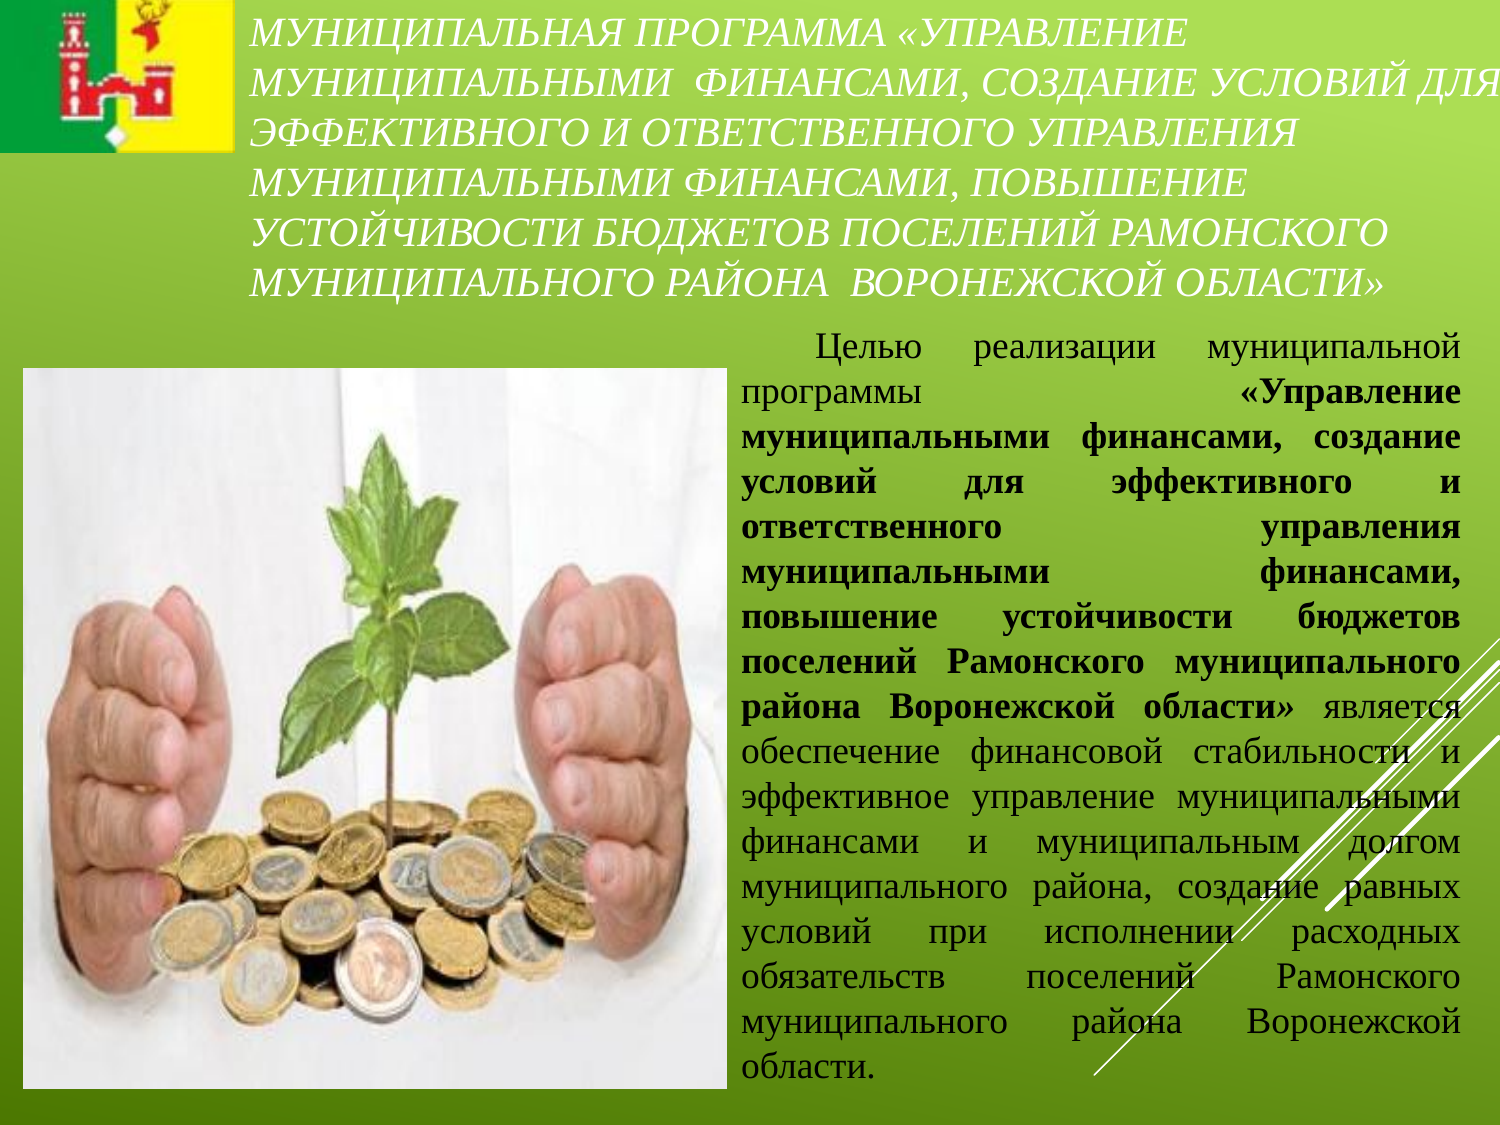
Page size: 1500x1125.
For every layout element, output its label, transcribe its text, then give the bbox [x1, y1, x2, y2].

text_box МУНИЦИПАЛЬНАЯ ПРОГРАММА «УПРАВЛЕНИЕ МУНИЦИПАЛЬНЫМИ ФИНАНСАМИ, СОЗДАНИЕ УСЛОВИЙ ДЛЯ ЭФФЕКТИВНОГО И ОТВЕТСТВЕННОГО УПРАВЛЕНИЯ МУНИЦИПАЛЬНЫМИ ФИНАНСАМИ, ПОВЫШЕНИЕ УСТОЙЧИВОСТИ БЮДЖЕТОВ ПОСЕЛЕНИЙ РАМОНСКОГО МУНИЦИПАЛЬНОГО РАЙОНА ВОРОНЕЖСКОЙ ОБЛАСТИ» [234, 208, 1500, 313]
text_box Целью реализации муниципальной программы «Управление муниципальными финансами, создание условий для эффективного и ответственного управления муниципальными финансами, повышение устойчивости бюджетов поселений Рамонского муниципального района Воронежской области» является обеспечение финансовой стабильности и эффективное управление муниципальными финансами и муниципальным долгом муниципального района, создание равных условий при исполнении расходных обязательств поселений Рамонского муниципального района Воронежской области. [726, 313, 1477, 1094]
picture [0, 0, 235, 153]
picture [22, 368, 727, 1090]
